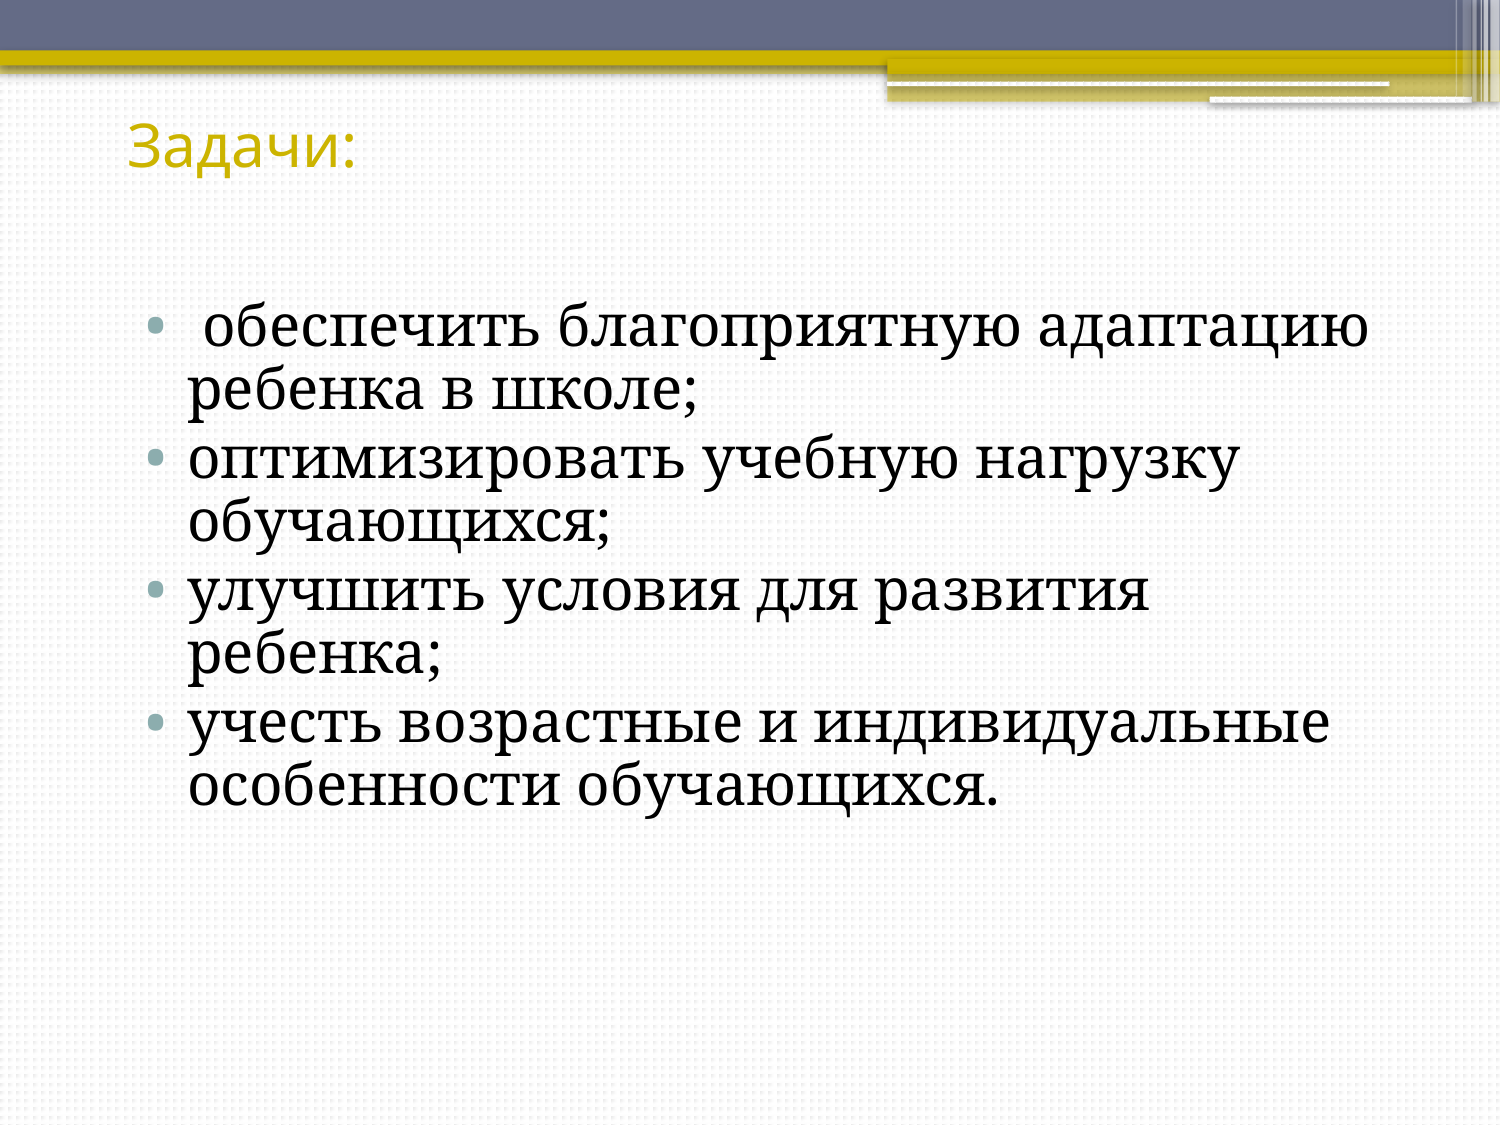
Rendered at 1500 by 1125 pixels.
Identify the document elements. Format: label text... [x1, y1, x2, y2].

title Задачи: [112, 99, 1388, 188]
list обеспечить благоприятную адаптацию ребенка в школе; оптимизировать учебную нагрузку обучающихся; улучшить условия для развития ребенка; учесть возрастные и индивидуальные особенности обучающихся. [112, 212, 1388, 1000]
